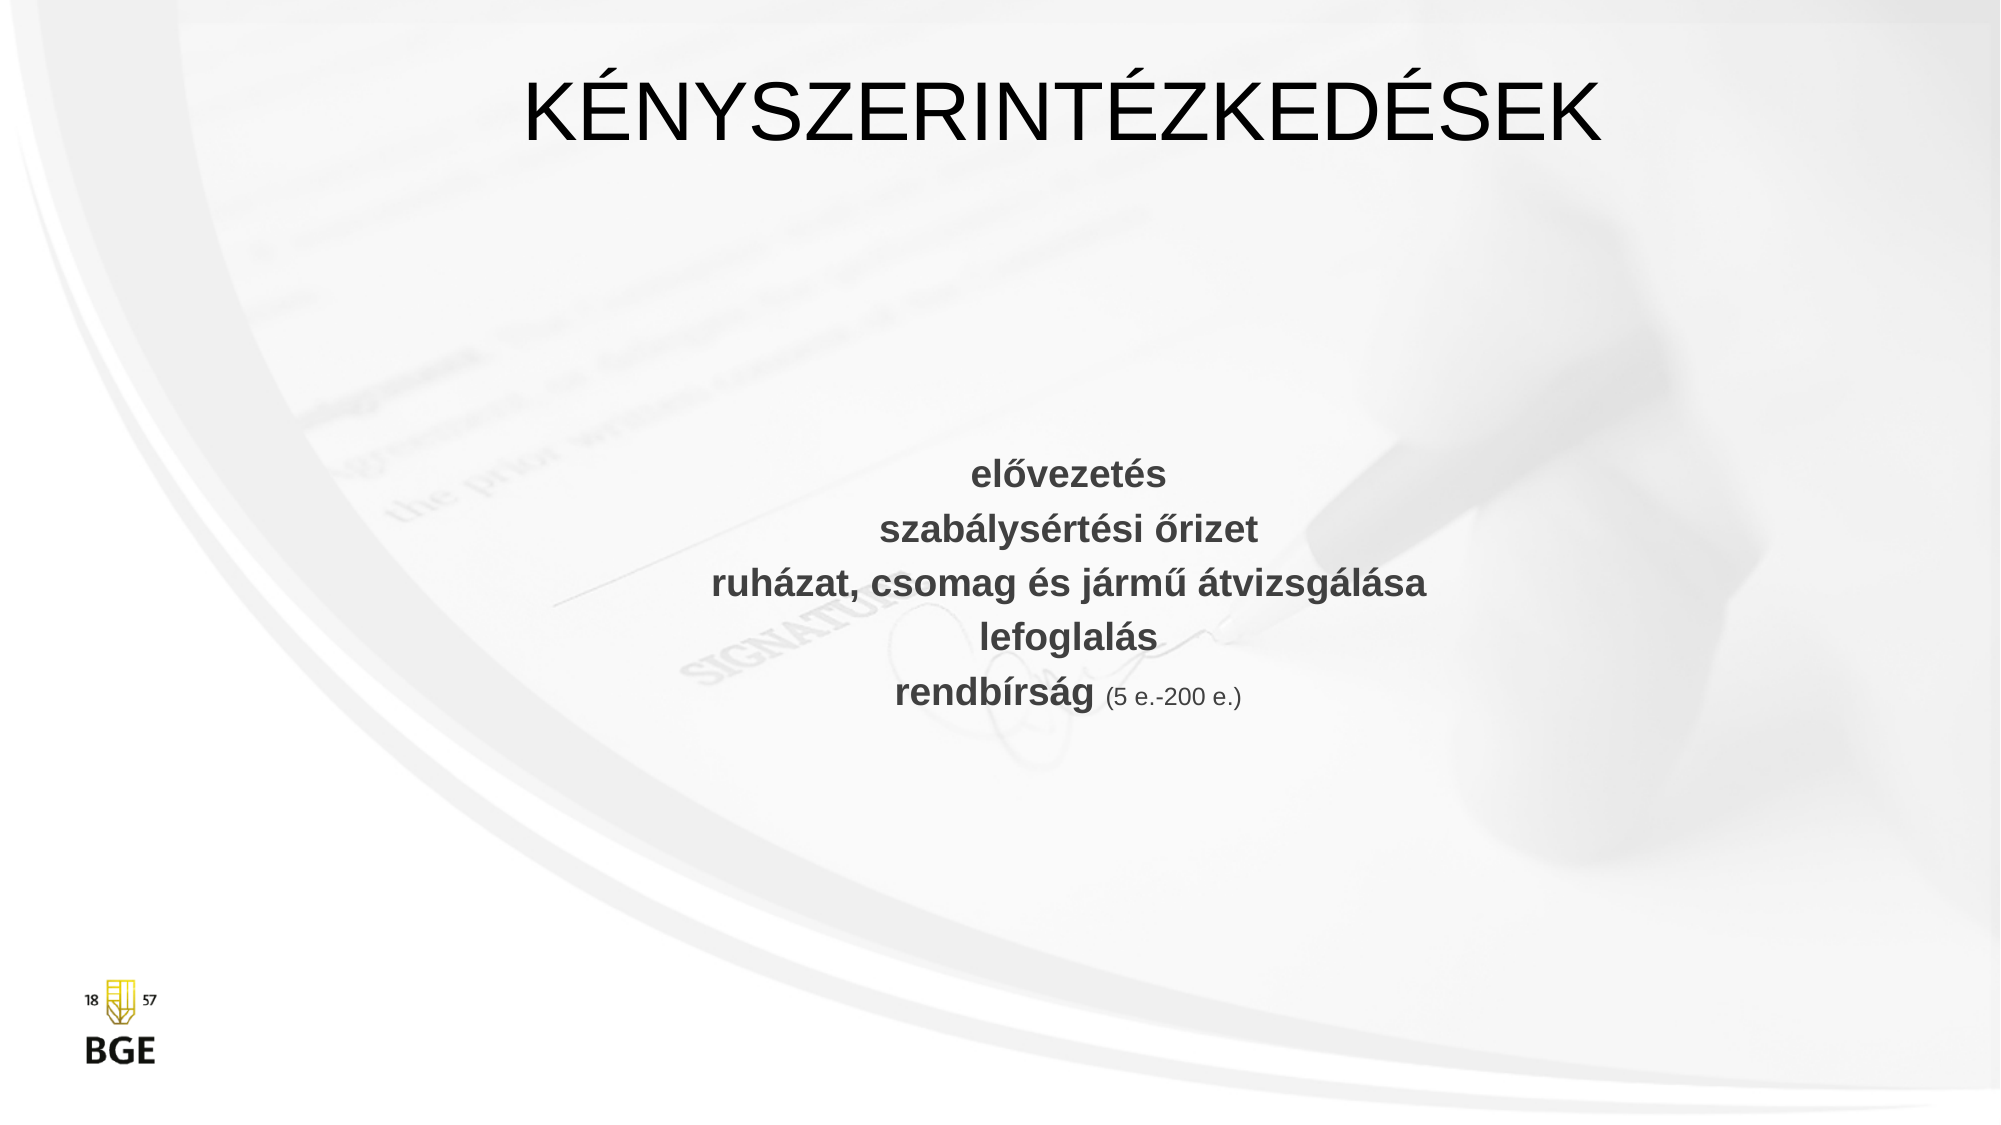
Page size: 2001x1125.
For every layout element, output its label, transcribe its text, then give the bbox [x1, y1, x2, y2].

picture [0, 0, 2001, 1125]
text_box KÉNYSZERINTÉZKEDÉSEK [174, 49, 1952, 285]
list elővezetés szabálysértési őrizet ruházat, csomag és jármű átvizsgálása lefoglalás rendbírság (5 e.-200 e.) [174, 324, 1952, 1000]
